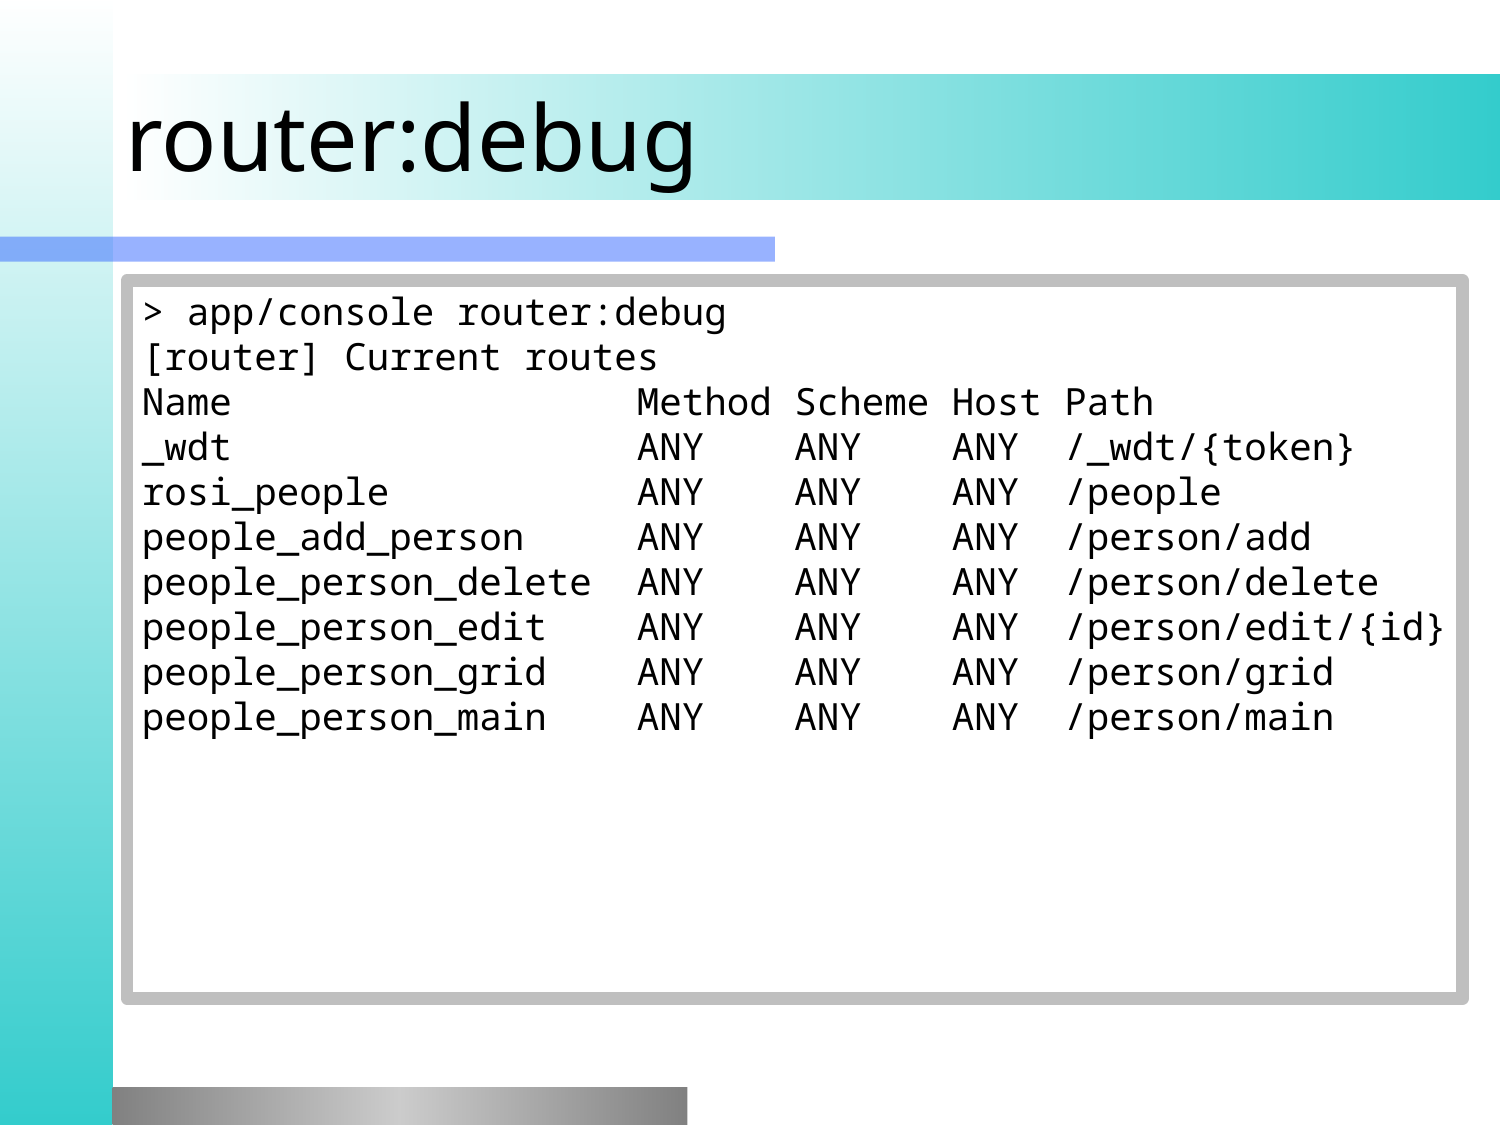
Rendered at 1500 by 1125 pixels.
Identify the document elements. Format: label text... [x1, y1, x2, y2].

text_box > app/console router:debug [router] Current routes Name Method Scheme Host Path _wdt ANY ANY ANY /_wdt/{token} rosi_people ANY ANY ANY /people people_add_person ANY ANY ANY /person/add people_person_delete ANY ANY ANY /person/delete people_person_edit ANY ANY ANY /person/edit/{id} people_person_grid ANY ANY ANY /person/grid people_person_main ANY ANY ANY /person/main [127, 280, 1463, 999]
title router:debug [110, 40, 1386, 229]
